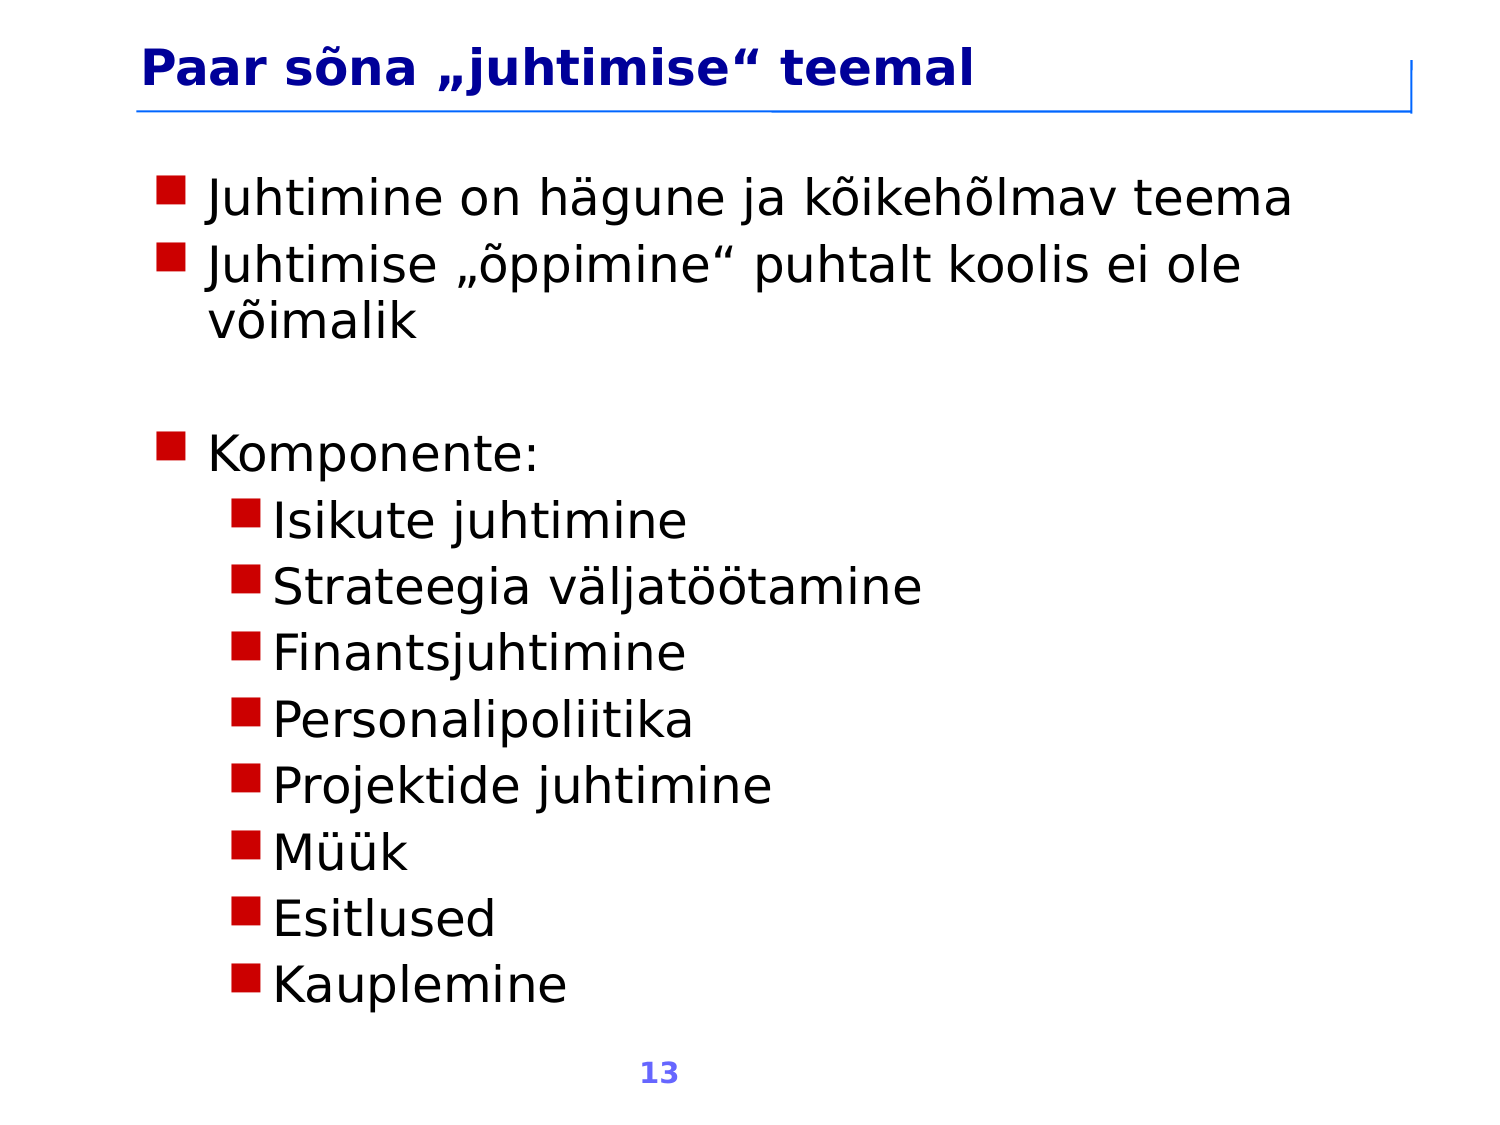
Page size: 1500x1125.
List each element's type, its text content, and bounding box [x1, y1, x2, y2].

text_box Juhtimine on hägune ja kõikehõlmav teema Juhtimise „õppimine“ puhtalt koolis ei ole võimalik Komponente: Isikute juhtimine Strateegia väljatöötamine Finantsjuhtimine Personalipoliitika Projektide juhtimine Müük Esitlused Kauplemine [137, 162, 1425, 988]
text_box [137, 61, 1412, 113]
text_box Paar sõna „juhtimise“ teemal [124, 0, 1400, 138]
